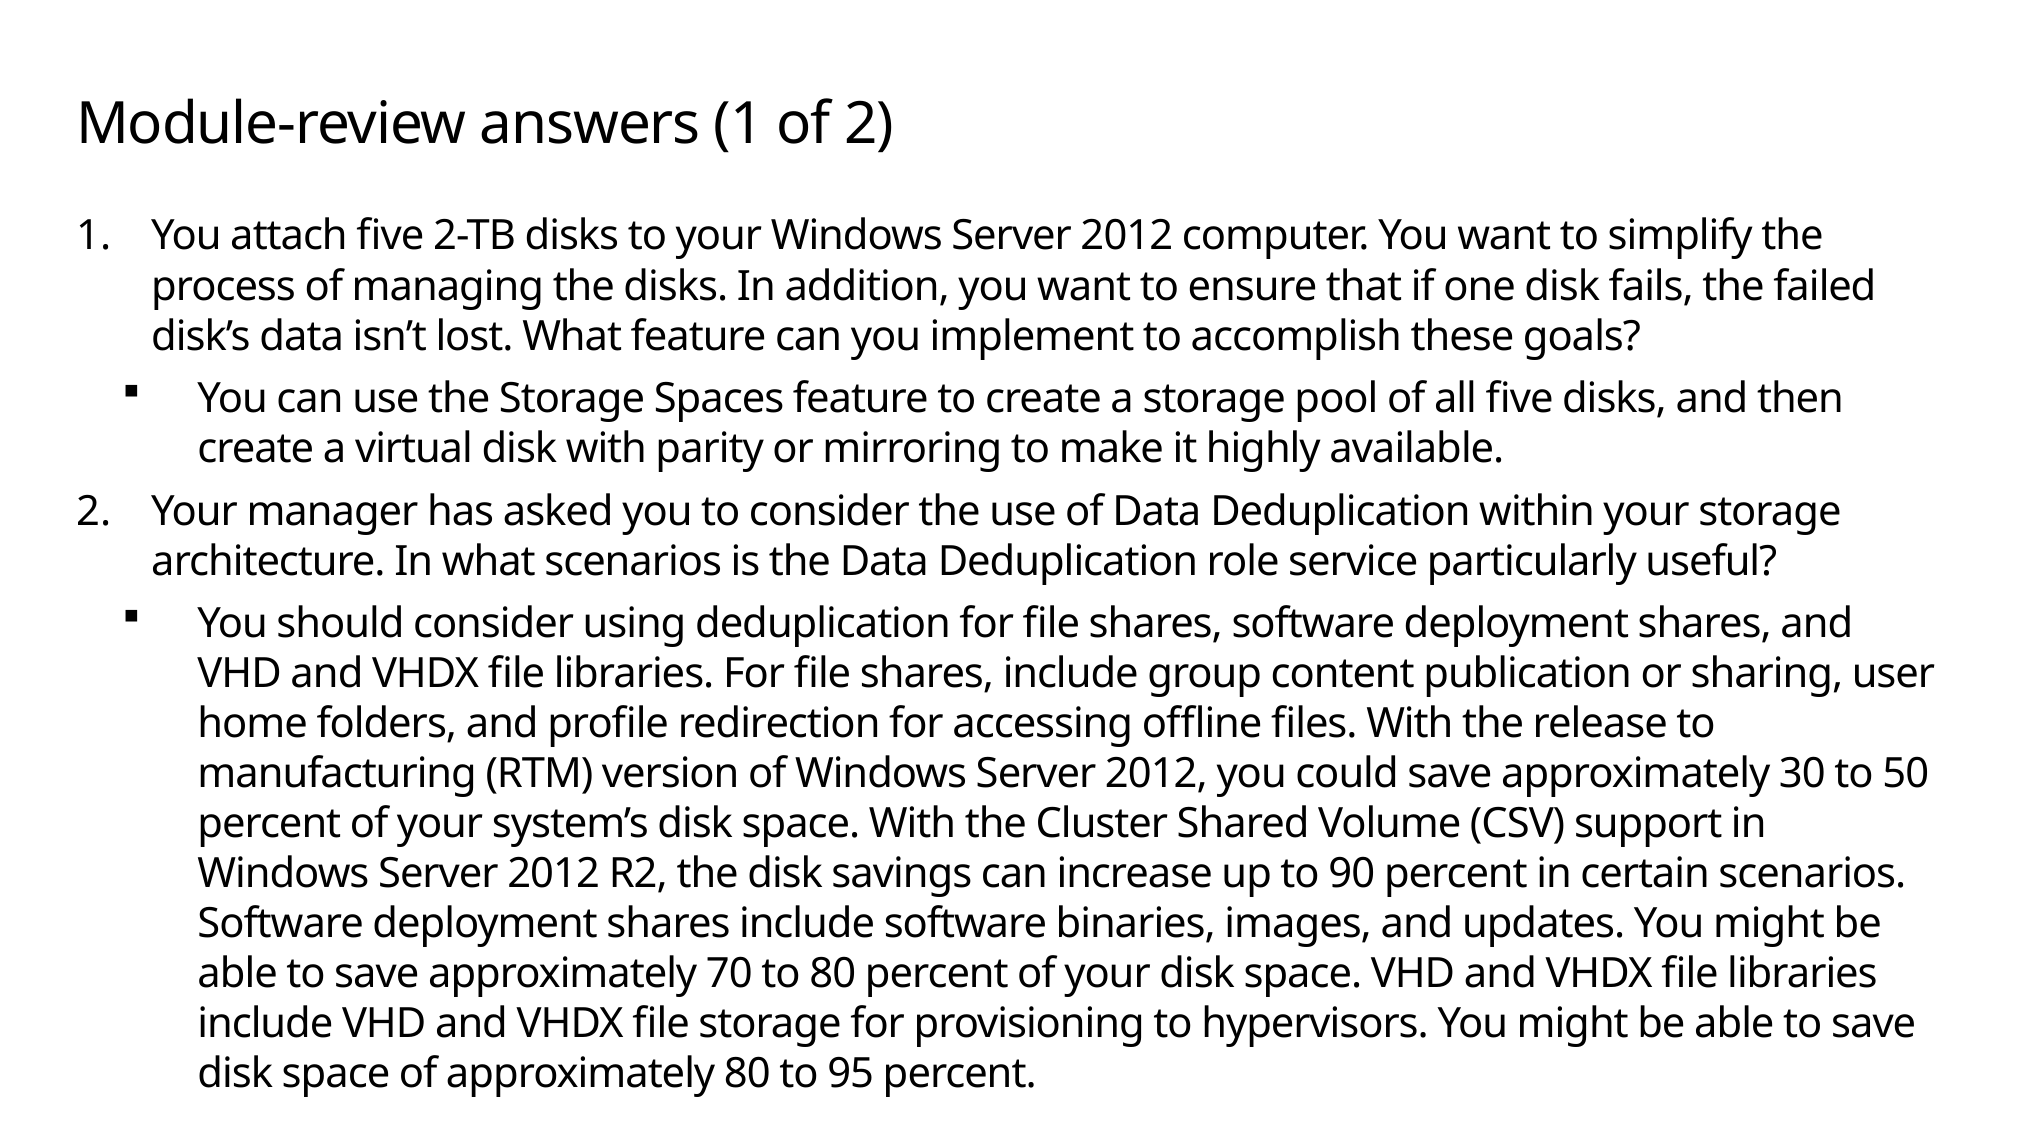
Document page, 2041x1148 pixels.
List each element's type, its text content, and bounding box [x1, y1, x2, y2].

title Module-review answers (1 of 2) [76, 93, 1968, 161]
list You attach five 2-TB disks to your Windows Server 2012 computer. You want to simplify the process of managing the disks. In addition, you want to ensure that if one disk fails, the failed disk’s data isn’t lost. What feature can you implement to accomplish these goals? You can use the Storage Spaces feature to create a storage pool of all five disks, and then create a virtual disk with parity or mirroring to make it highly available. Your manager has asked you to consider the use of Data Deduplication within your storage architecture. In what scenarios is the Data Deduplication role service particularly useful? You should consider using deduplication for file shares, software deployment shares, and VHD and VHDX file libraries. For file shares, include group content publication or sharing, user home folders, and profile redirection for accessing offline files. With the release to manufacturing (RTM) version of Windows Server 2012, you could save approximately 30 to 50 percent of your system’s disk space. With the Cluster Shared Volume (CSV) support in Windows Server 2012 R2, the disk savings can increase up to 90 percent in certain scenarios. Software deployment shares include software binaries, images, and updates. You might be able to save approximately 70 to 80 percent of your disk space. VHD and VHDX file libraries include VHD and VHDX file storage for provisioning to hypervisors. You might be able to save disk space of approximately 80 to 95 percent. [76, 208, 1956, 1043]
